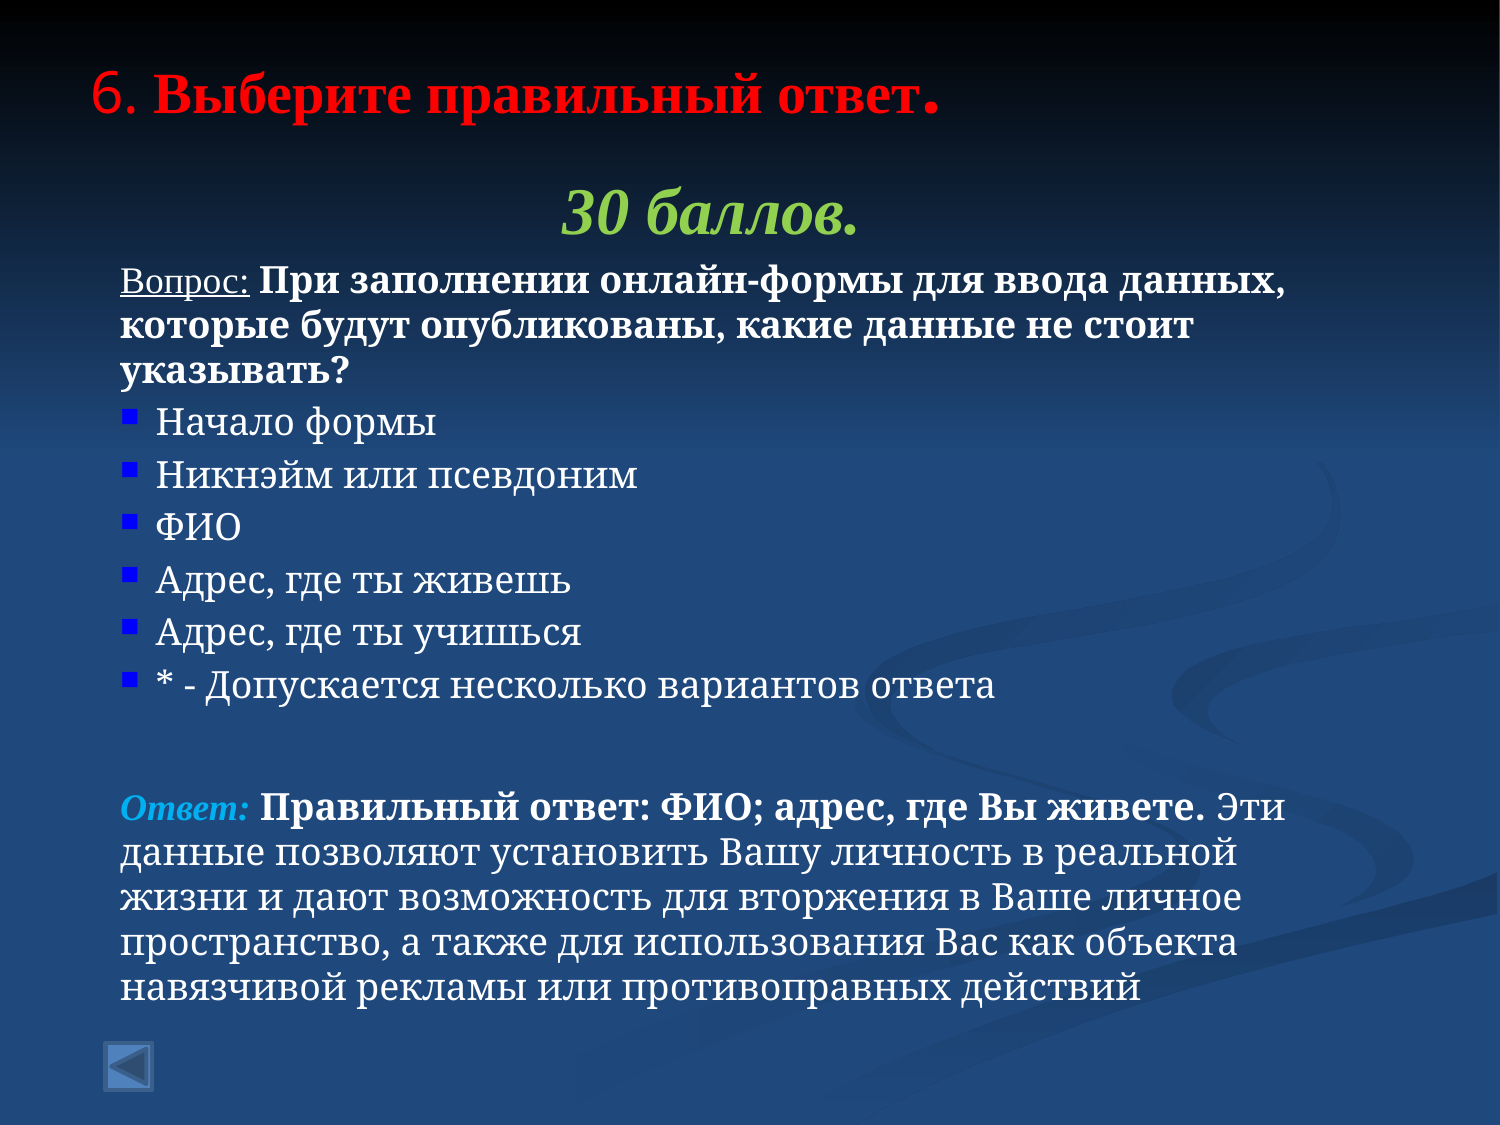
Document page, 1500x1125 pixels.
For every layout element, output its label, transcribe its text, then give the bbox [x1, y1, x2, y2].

text_box 30 баллов. Вопрос: При заполнении онлайн-формы для ввода данных, которые будут опубликованы, какие данные не стоит указывать? Начало формы Никнэйм или псевдоним ФИО Адрес, где ты живешь Адрес, где ты учишься * - Допускается несколько вариантов ответа Ответ: Правильный ответ: ФИО; адрес, где Вы живете. Эти данные позволяют установить Вашу личность в реальной жизни и дают возможность для вторжения в Ваше личное пространство, а также для использования Вас как объекта навязчивой рекламы или противоправных действий [105, 160, 1336, 1125]
title 6. Выберите правильный ответ. [74, 44, 1426, 233]
text_box [103, 1041, 154, 1092]
